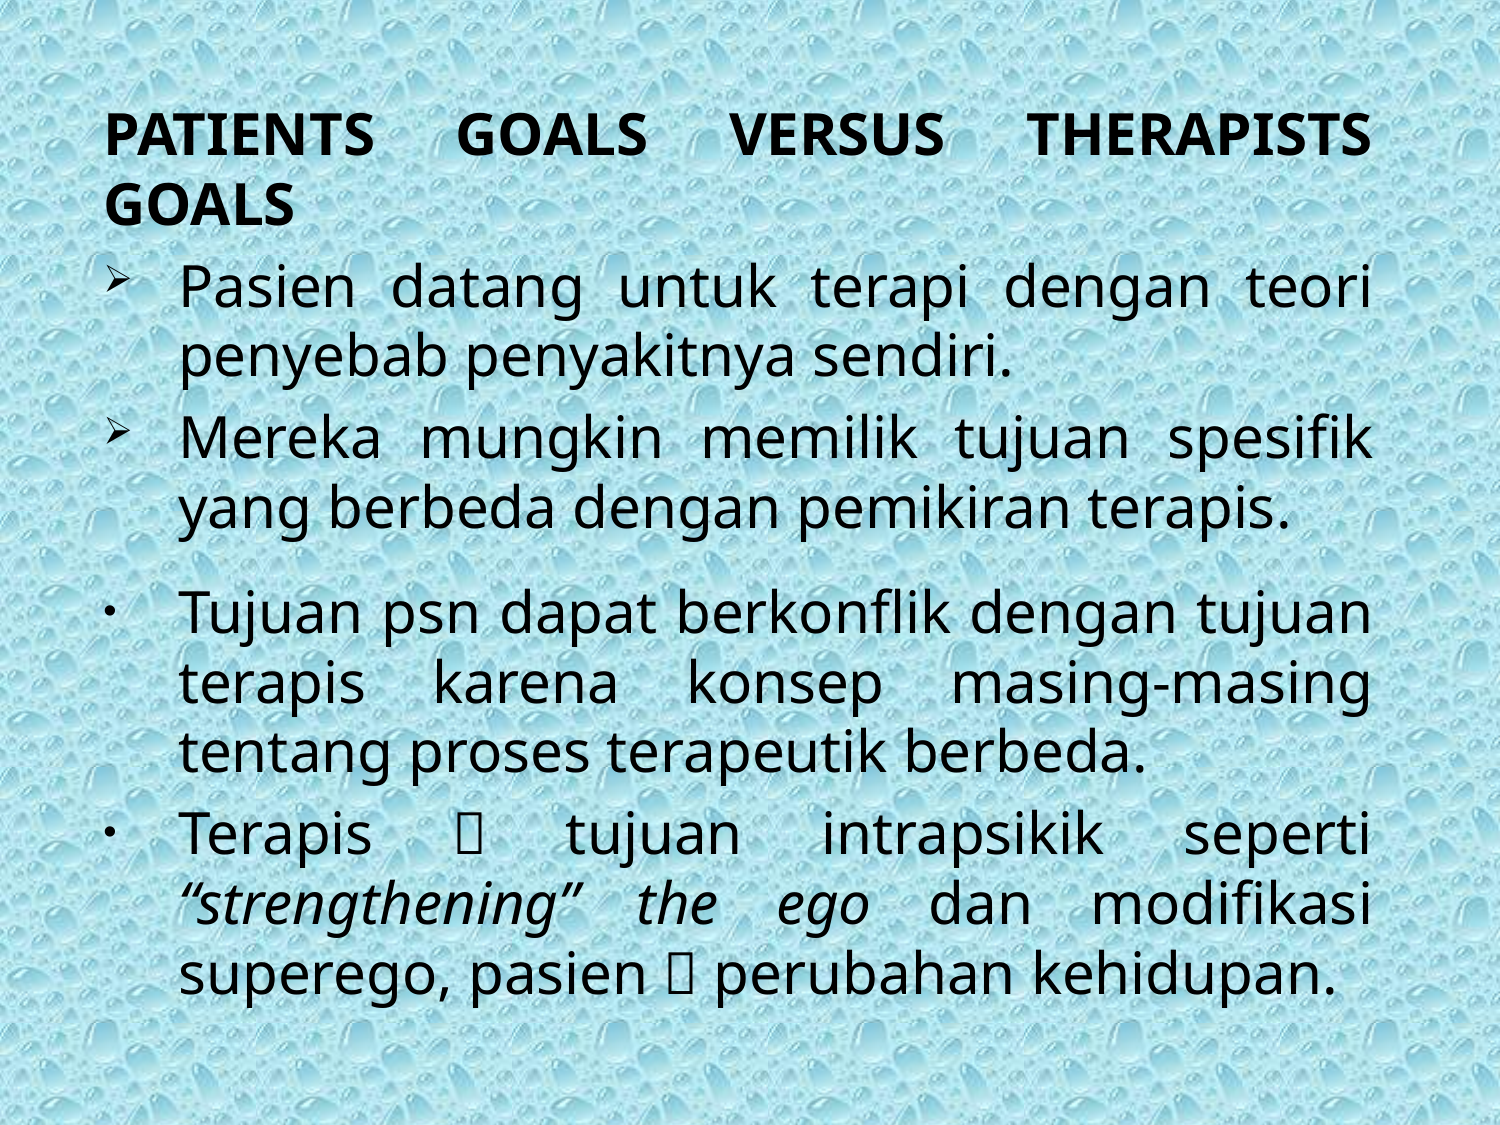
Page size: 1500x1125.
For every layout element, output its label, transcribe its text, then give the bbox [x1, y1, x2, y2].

subtitle PATIENTS GOALS VERSUS THERAPISTS GOALS Pasien datang untuk terapi dengan teori penyebab penyakitnya sendiri. Mereka mungkin memilik tujuan spesifik yang berbeda dengan pemikiran terapis. Tujuan psn dapat berkonflik dengan tujuan terapis karena konsep masing-masing tentang proses terapeutik berbeda. Terapis  tujuan intrapsikik seperti “strengthening” the ego dan modifikasi superego, pasien  perubahan kehidupan. [88, 90, 1388, 1024]
picture [0, 0, 1500, 1125]
